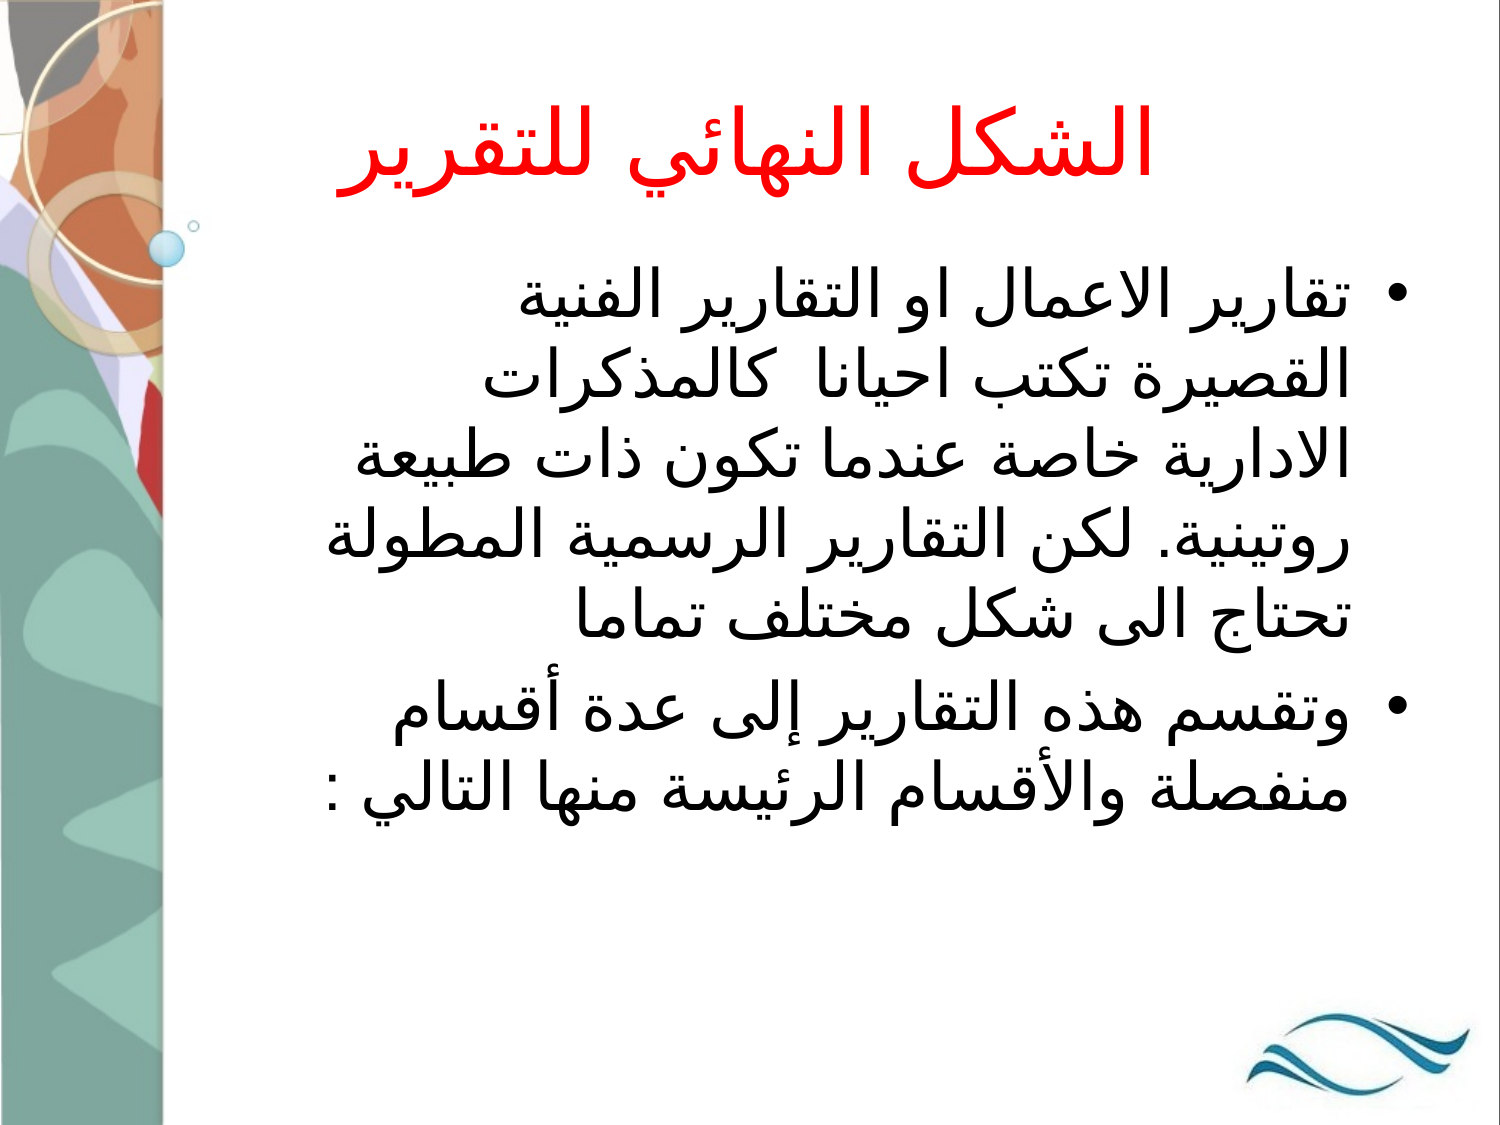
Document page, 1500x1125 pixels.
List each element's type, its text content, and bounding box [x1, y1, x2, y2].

list تقارير الاعمال او التقارير الفنية القصيرة تكتب احيانا كالمذكرات الادارية خاصة عندما تكون ذات طبيعة روتينية. لكن التقارير الرسمية المطولة تحتاج الى شكل مختلف تماما وتقسم هذه التقارير إلى عدة أقسام منفصلة والأقسام الرئيسة منها التالي : [262, 243, 1426, 1006]
title الشكل النهائي للتقرير [74, 44, 1426, 233]
picture [0, 0, 1500, 1125]
